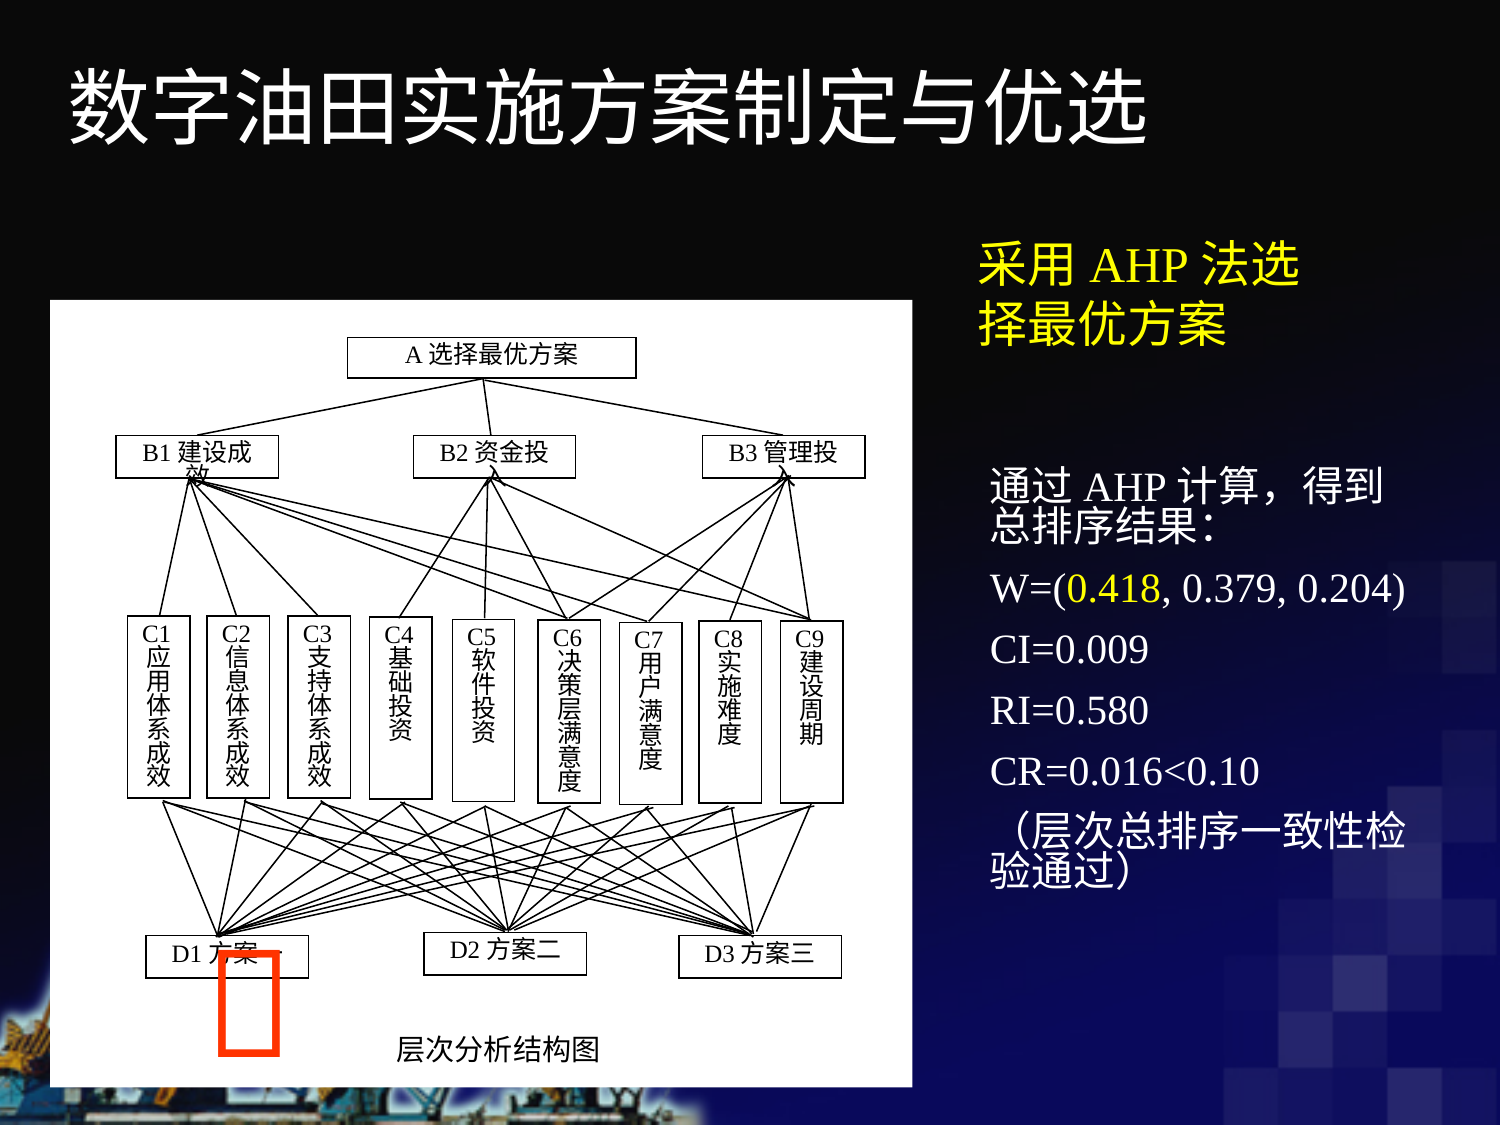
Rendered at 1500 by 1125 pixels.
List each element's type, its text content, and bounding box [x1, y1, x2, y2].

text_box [49, 299, 913, 1095]
text_box 数字油田实施方案制定与优选 [52, 67, 1413, 163]
picture [0, 0, 1500, 1125]
text_box 通过AHP计算，得到总排序结果： W=(0.418, 0.379, 0.204) CI=0.009 RI=0.580 CR=0.016<0.10 （层次总排序一致性检验通过） [974, 462, 1438, 902]
text_box 采用AHP法选择最优方案 [962, 224, 1338, 360]
